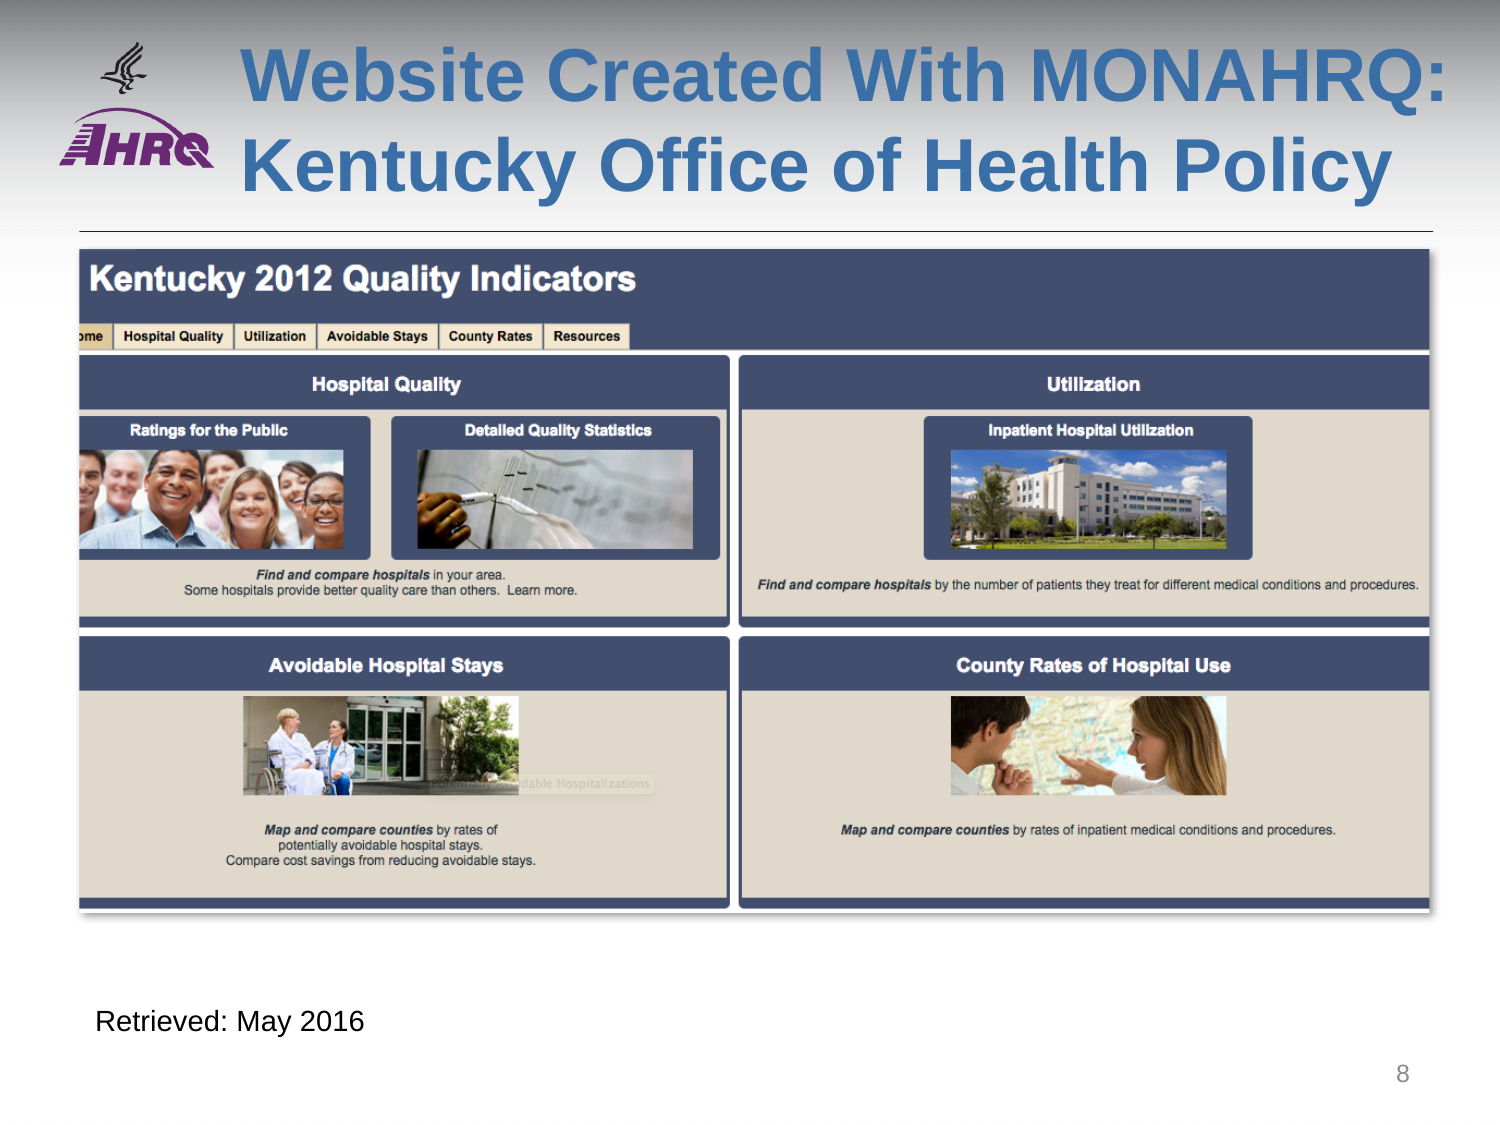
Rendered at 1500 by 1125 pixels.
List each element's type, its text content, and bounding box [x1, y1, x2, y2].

title Website Created With MONAHRQ: Kentucky Office of Health Policy [225, 45, 1500, 188]
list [79, 249, 1430, 915]
slide_number 8 [1074, 1042, 1425, 1103]
picture [0, 0, 1500, 1125]
text_box Retrieved: May 2016 [80, 995, 389, 1045]
